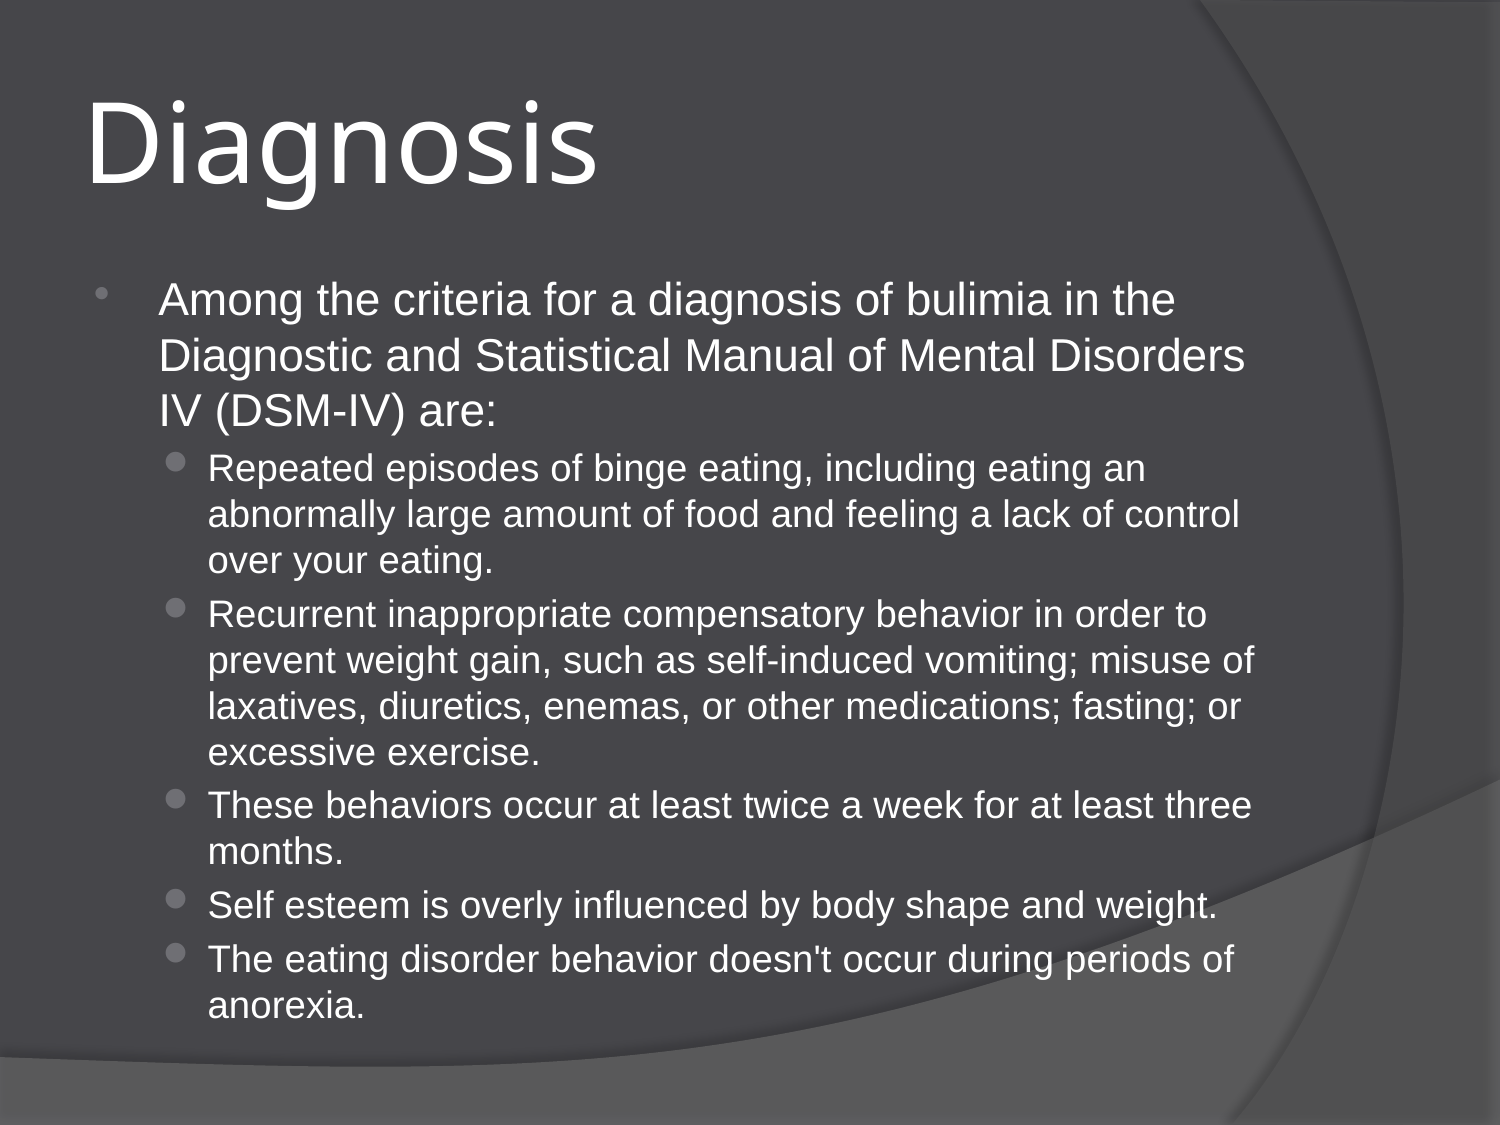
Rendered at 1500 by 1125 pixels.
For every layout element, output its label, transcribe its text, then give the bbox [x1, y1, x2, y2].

title Diagnosis [75, 45, 1300, 233]
list Among the criteria for a diagnosis of bulimia in the Diagnostic and Statistical Manual of Mental Disorders IV (DSM-IV) are: Repeated episodes of binge eating, including eating an abnormally large amount of food and feeling a lack of control over your eating. Recurrent inappropriate compensatory behavior in order to prevent weight gain, such as self-induced vomiting; misuse of laxatives, diuretics, enemas, or other medications; fasting; or excessive exercise. These behaviors occur at least twice a week for at least three months. Self esteem is overly influenced by body shape and weight. The eating disorder behavior doesn't occur during periods of anorexia. [75, 262, 1300, 1036]
